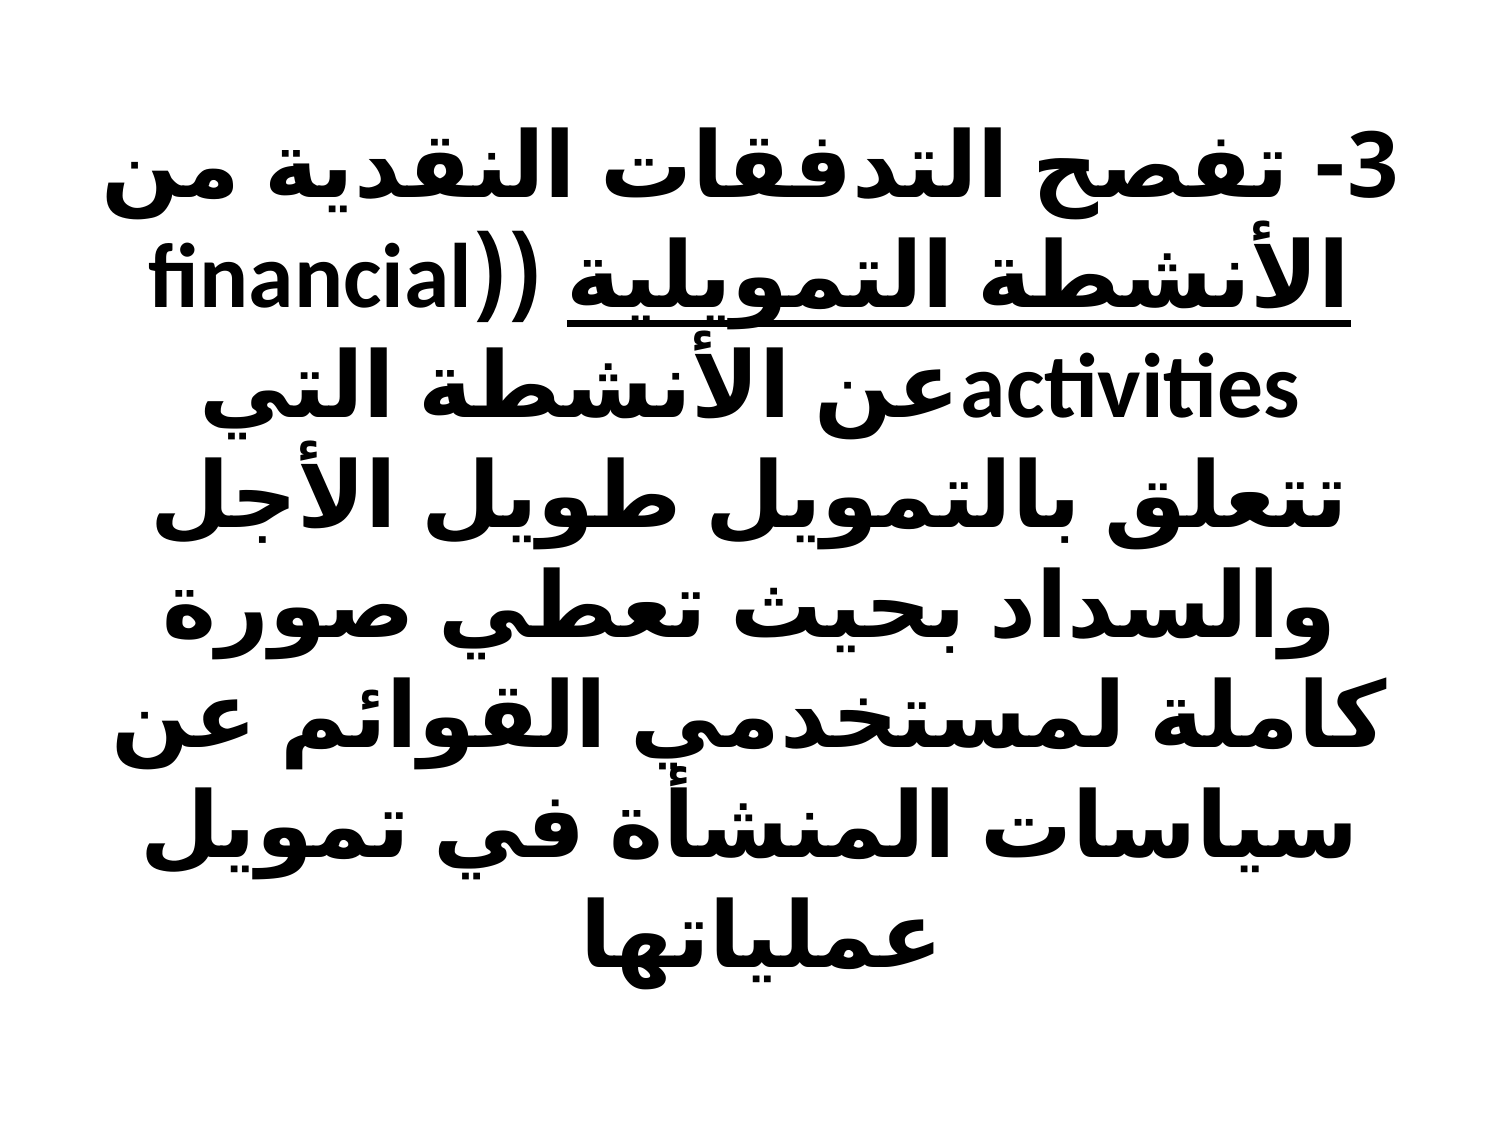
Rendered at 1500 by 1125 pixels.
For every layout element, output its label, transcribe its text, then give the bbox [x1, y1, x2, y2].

title 3- تفصح التدفقات النقدية من الأنشطة التمويلية ((financial activitiesعن الأنشطة التي تتعلق بالتمويل طويل الأجل والسداد بحيث تعطي صورة كاملة لمستخدمي القوائم عن سياسات المنشأة في تمويل عملياتها [75, 45, 1425, 1047]
